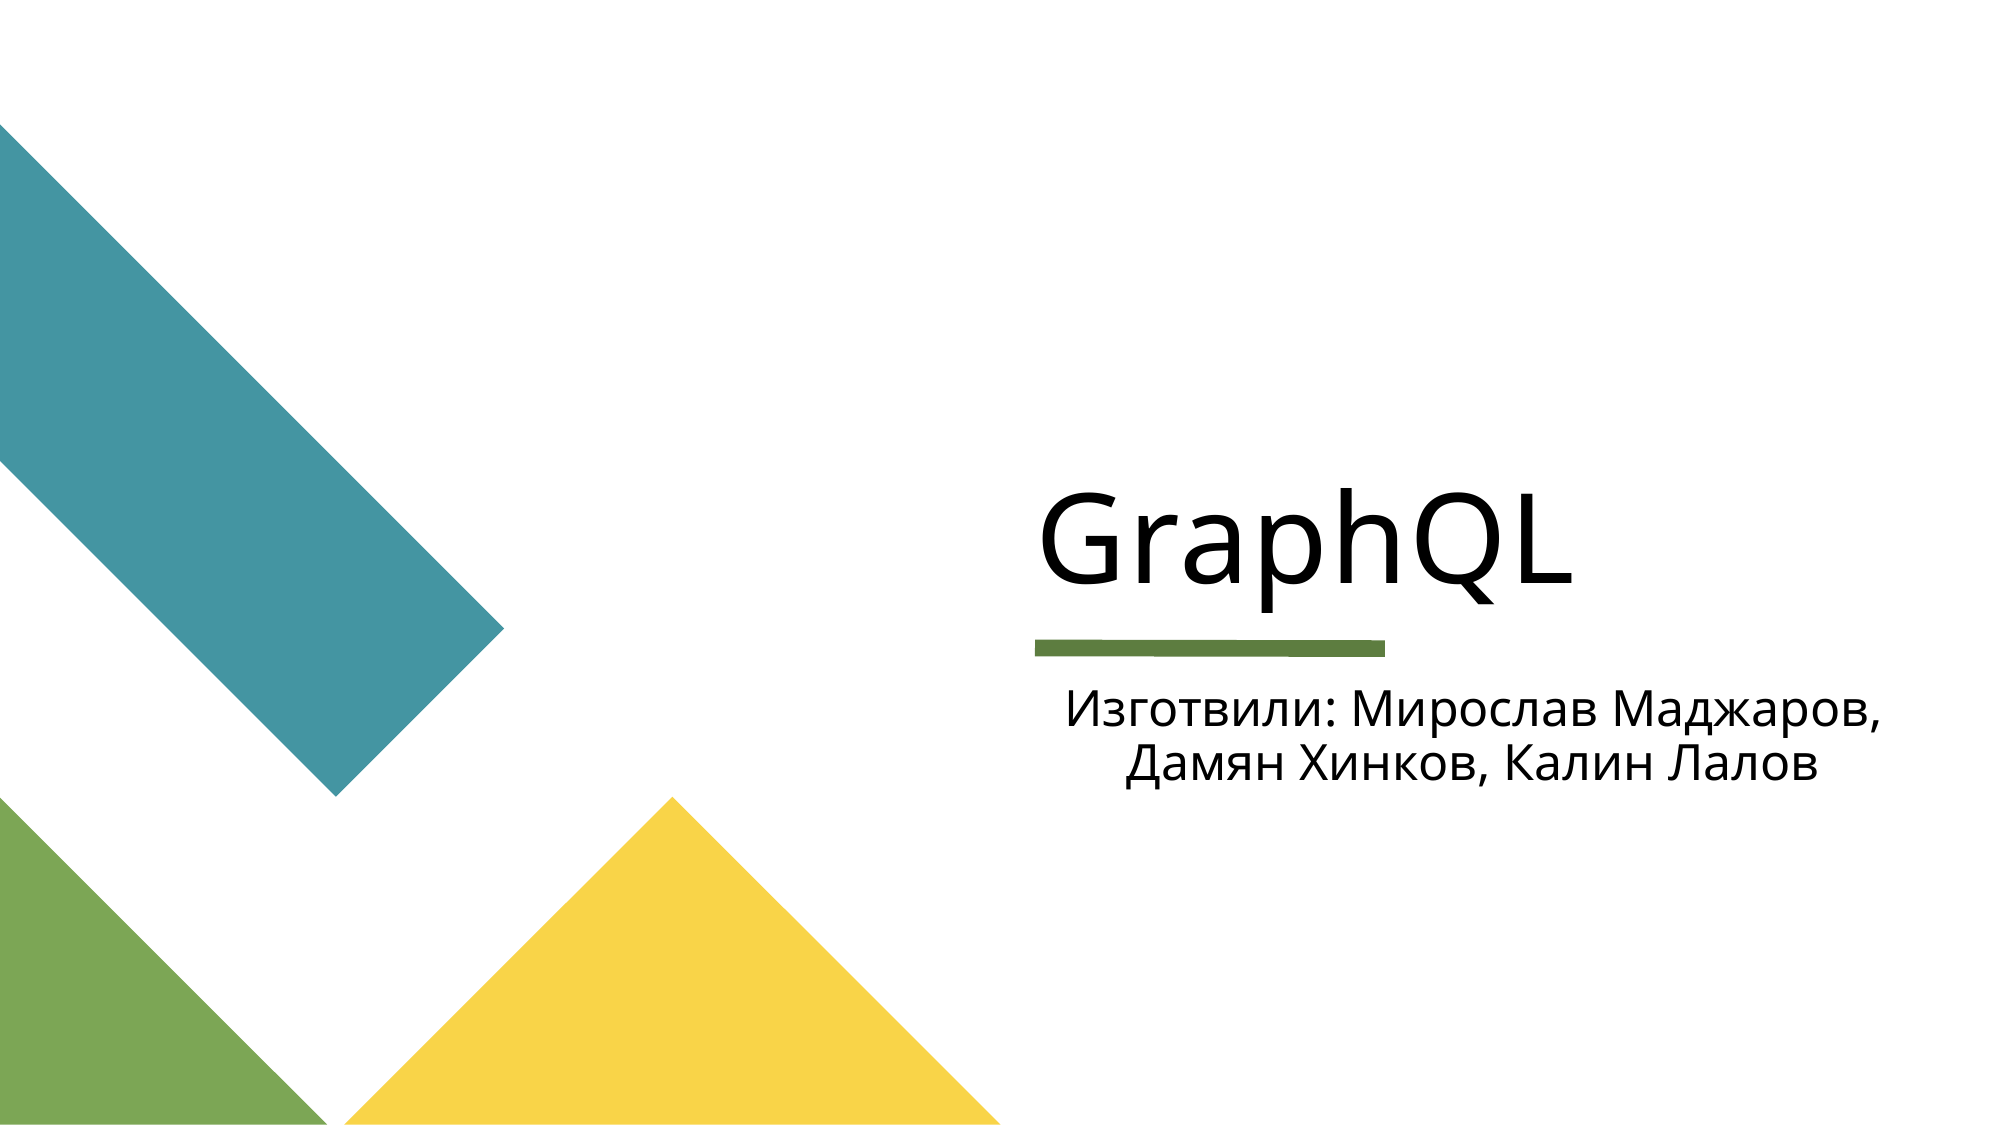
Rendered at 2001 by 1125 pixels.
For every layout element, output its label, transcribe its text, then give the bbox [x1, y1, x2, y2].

text_box Изготвили: Мирослав Маджаров, Дамян Хинков, Калин Лалов [1036, 676, 1911, 948]
title GraphQL [1035, 67, 1936, 608]
